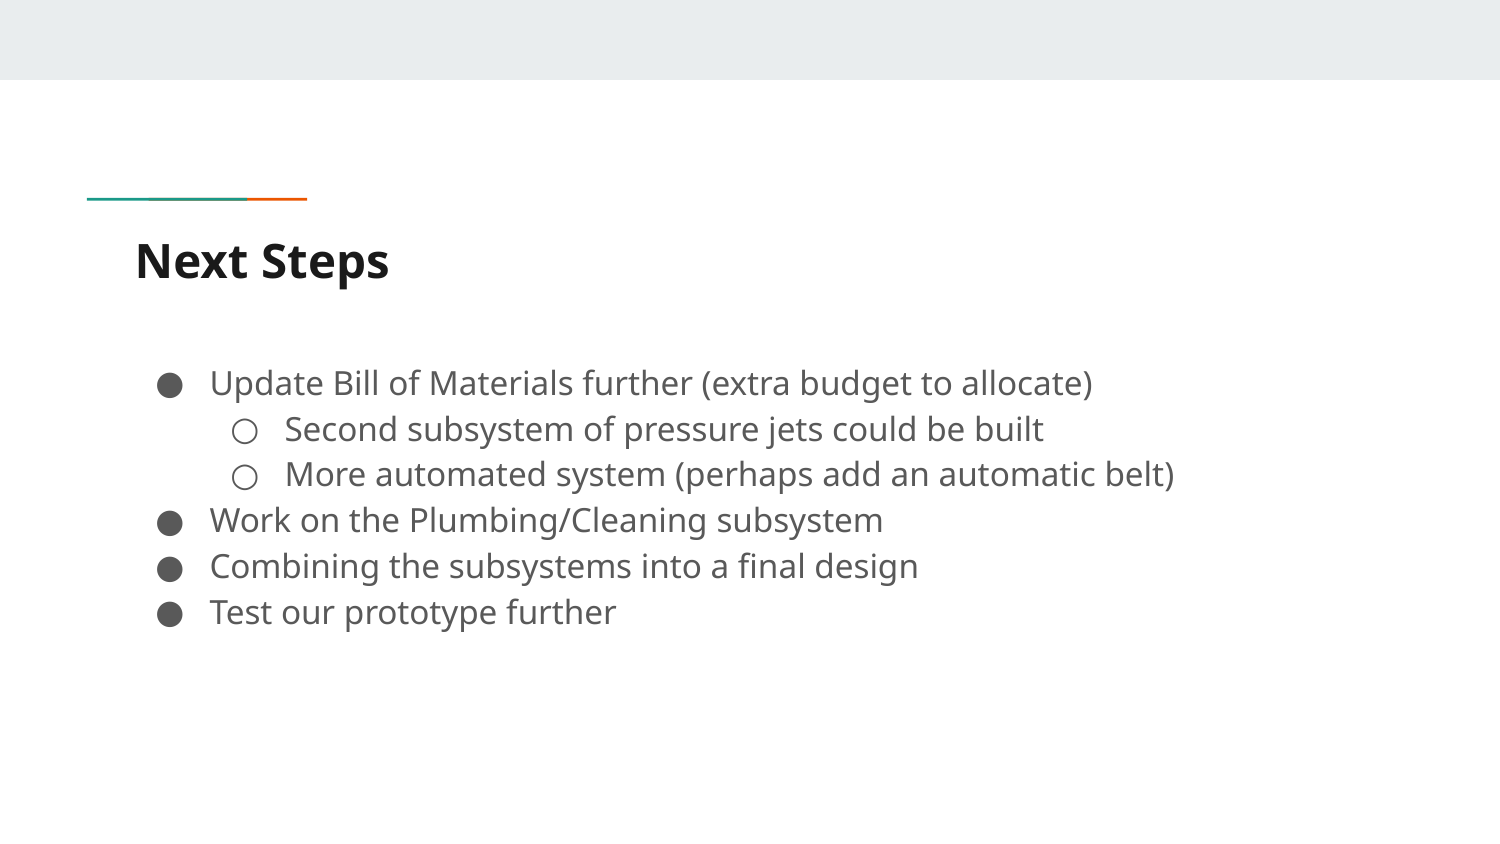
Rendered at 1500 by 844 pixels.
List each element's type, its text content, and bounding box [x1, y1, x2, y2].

title Next Steps [119, 216, 1381, 305]
list Update Bill of Materials further (extra budget to allocate) Second subsystem of pressure jets could be built More automated system (perhaps add an automatic belt) Work on the Plumbing/Cleaning subsystem Combining the subsystems into a final design Test our prototype further [119, 341, 1381, 712]
